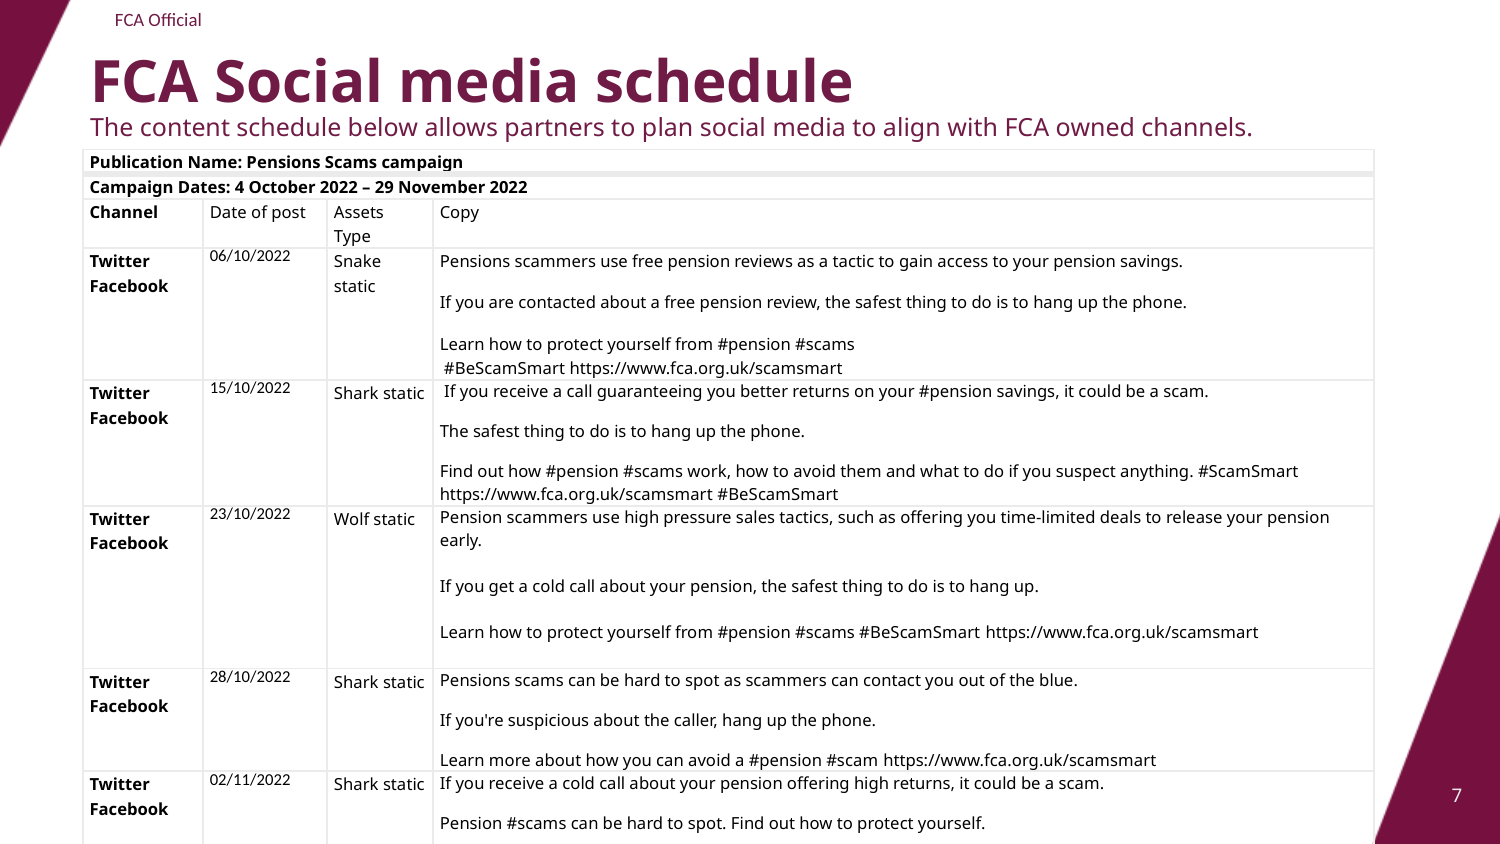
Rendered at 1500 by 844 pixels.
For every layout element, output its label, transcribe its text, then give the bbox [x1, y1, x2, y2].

table_cell If you receive a cold call about your pension offering high returns, it could be a scam. Pension #scams can be hard to spot. Find out how to protect yourself. #BeScamSmart https://www.fca.org.uk/scamsmart [434, 772, 1373, 844]
table_cell Shark static [328, 669, 432, 770]
table_header Publication Name: Pensions Scams campaign [84, 150, 1373, 171]
table_cell If you receive a call guaranteeing you better returns on your #pension savings, it could be a scam. The safest thing to do is to hang up the phone. Find out how #pension #scams work, how to avoid them and what to do if you suspect anything. #ScamSmart https://www.fca.org.uk/scamsmart #BeScamSmart [434, 381, 1373, 505]
title FCA Social media schedule [75, 12, 1425, 103]
table_cell Assets Type [328, 200, 432, 247]
table_cell Twitter Facebook [84, 669, 202, 770]
table_cell Snake static [328, 249, 432, 379]
table_cell Channel [84, 200, 202, 247]
table_cell 23/10/2022 [204, 507, 326, 668]
table_cell 15/10/2022 [204, 381, 326, 505]
table_cell Twitter Facebook [84, 249, 202, 379]
table_cell Twitter Facebook [84, 772, 202, 844]
table_cell Pensions scammers use free pension reviews as a tactic to gain access to your pension savings. If you are contacted about a free pension review, the safest thing to do is to hang up the phone. Learn how to protect yourself from #pension #scams #BeScamSmart https://www.fca.org.uk/scamsmart [434, 249, 1373, 379]
list The content schedule below allows partners to plan social media to align with FCA owned channels. [75, 103, 1425, 171]
table_cell Wolf static [328, 507, 432, 668]
table_cell Shark static [328, 772, 432, 844]
table_cell Shark static [328, 381, 432, 505]
table_cell Twitter Facebook [84, 381, 202, 505]
table_cell Twitter Facebook [84, 507, 202, 668]
table_cell Pensions scams can be hard to spot as scammers can contact you out of the blue. If you're suspicious about the caller, hang up the phone. Learn more about how you can avoid a #pension #scam https://www.fca.org.uk/scamsmart [434, 669, 1373, 770]
table_cell 02/11/2022 [204, 772, 326, 844]
table_cell 28/10/2022 [204, 669, 326, 770]
table_cell Pension scammers use high pressure sales tactics, such as offering you time-limited deals to release your pension early. If you get a cold call about your pension, the safest thing to do is to hang up. Learn how to protect yourself from #pension #scams #BeScamSmart https://www.fca.org.uk/scamsmart [434, 507, 1373, 668]
table_cell Date of post [204, 200, 326, 247]
table_cell Campaign Dates: 4 October 2022 – 29 November 2022 [84, 177, 1373, 198]
slide_number 7 [1407, 774, 1478, 820]
table_cell Copy [434, 200, 1373, 247]
table_cell 06/10/2022 [204, 249, 326, 379]
